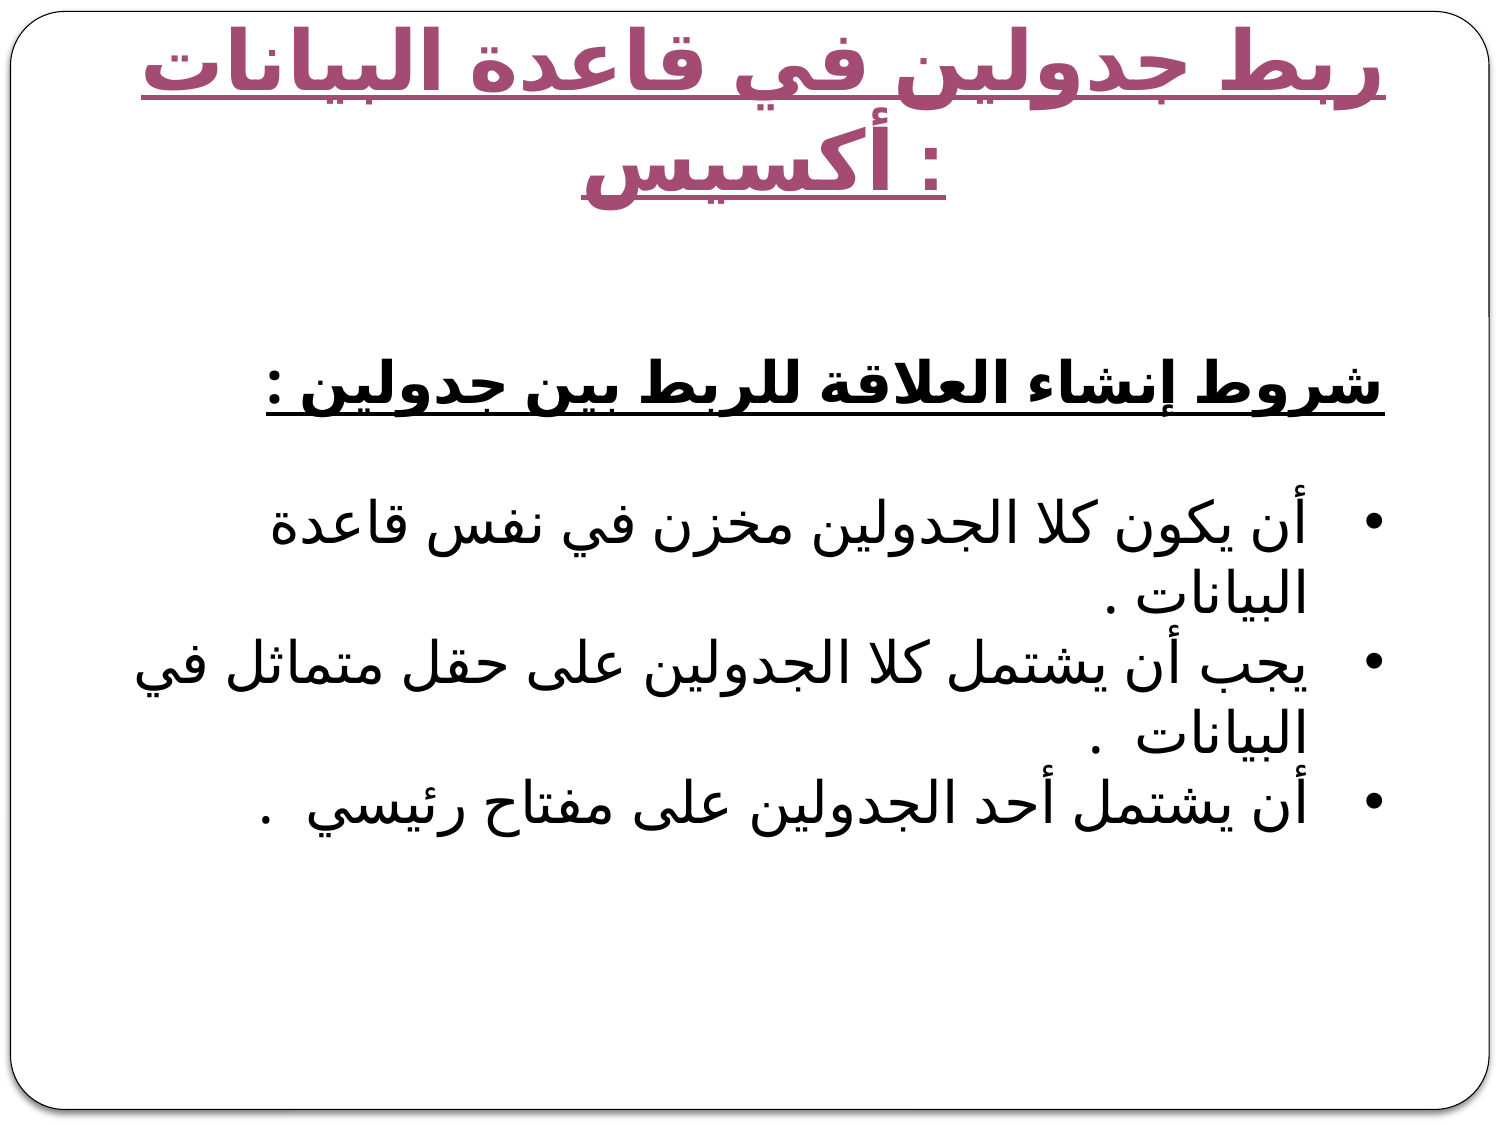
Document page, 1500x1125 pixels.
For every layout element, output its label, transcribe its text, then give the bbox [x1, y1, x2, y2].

text_box ربط جدولين في قاعدة البيانات أكسيس : [88, 101, 1439, 223]
text_box شروط إنشاء العلاقة للربط بين جدولين : أن يكون كلا الجدولين مخزن في نفس قاعدة البيانات . يجب أن يشتمل كلا الجدولين على حقل متماثل في البيانات . أن يشتمل أحد الجدولين على مفتاح رئيسي . [100, 338, 1400, 843]
